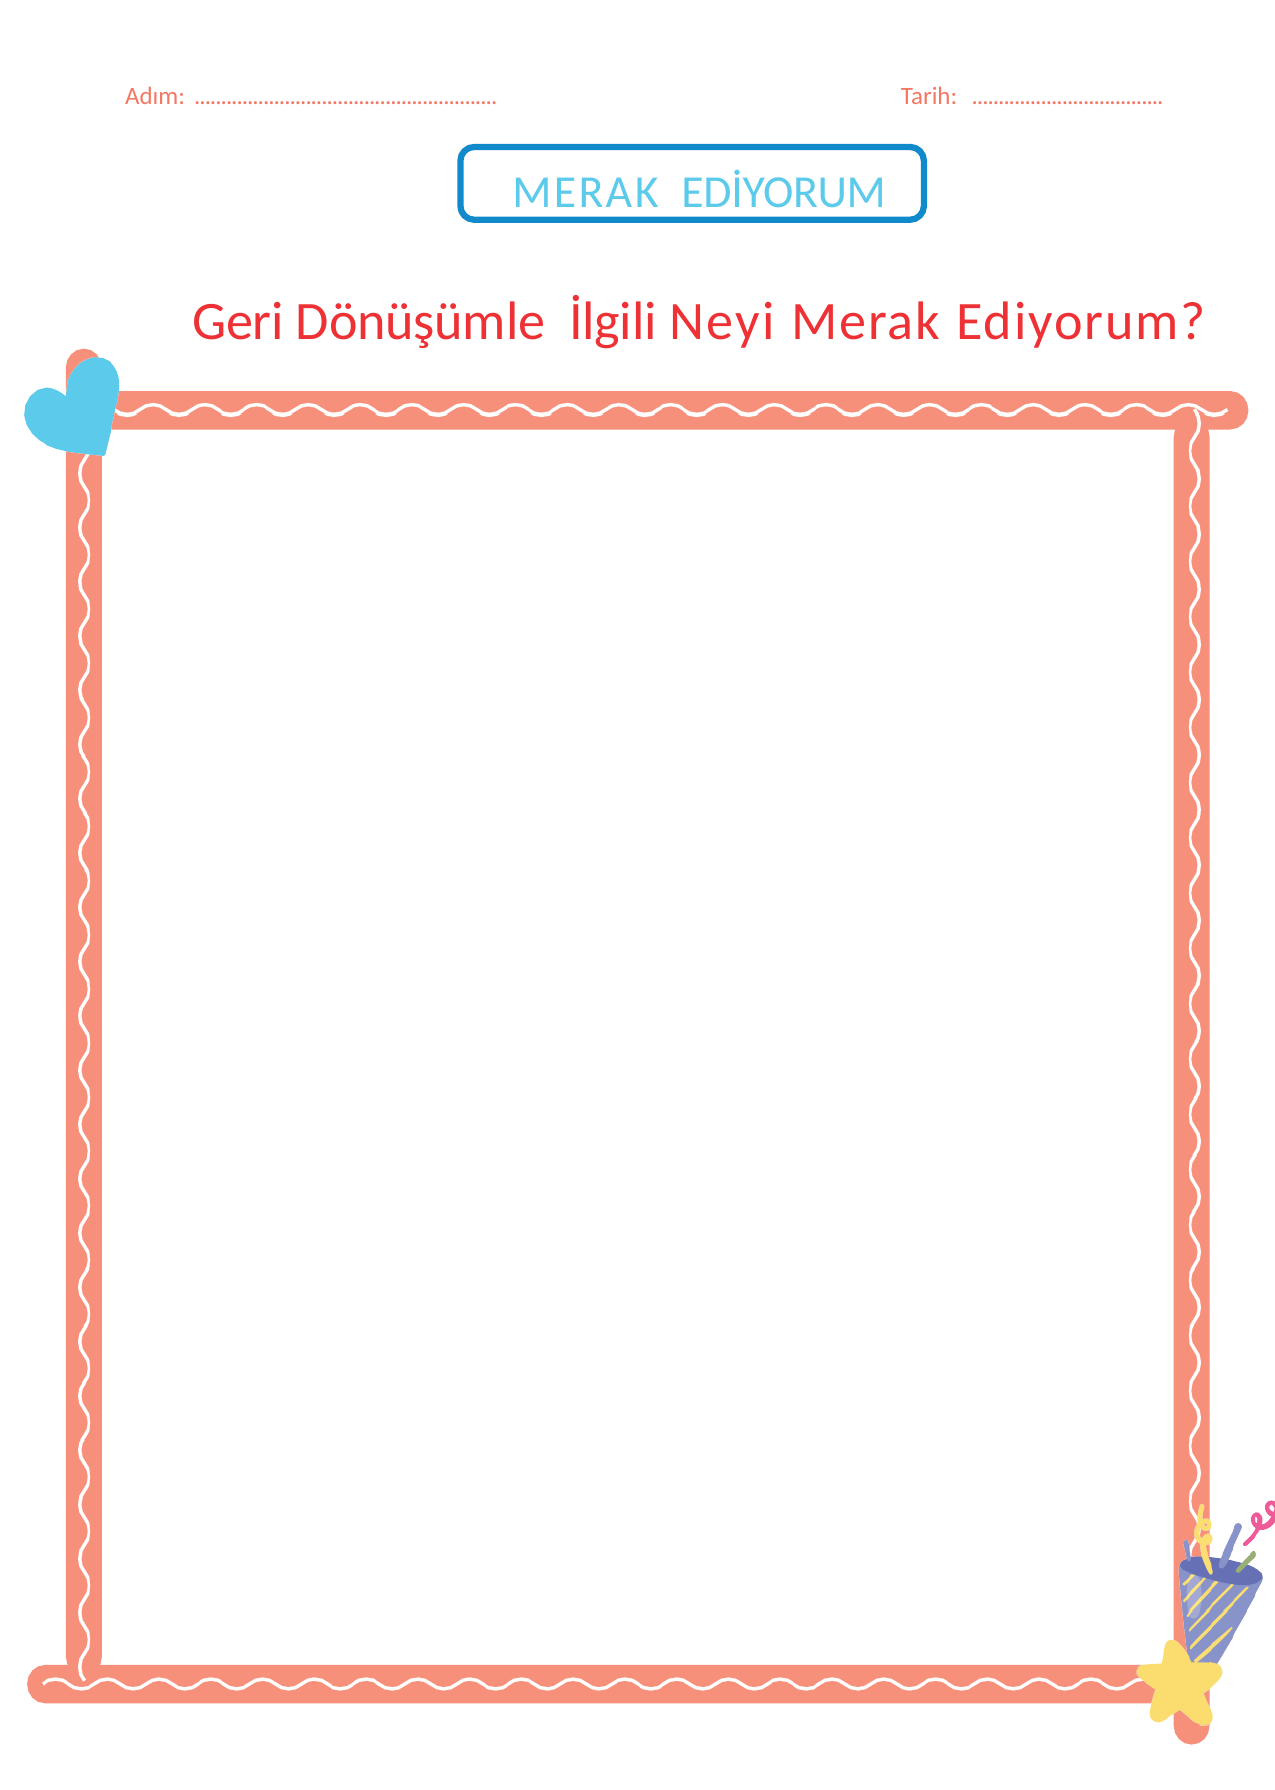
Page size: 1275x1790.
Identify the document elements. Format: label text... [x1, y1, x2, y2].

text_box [24, 348, 1275, 1745]
text_box Tarih: .................................... [898, 77, 1171, 110]
text_box MERAK EDİYORUM Geri Dönüşümle İlgili Neyi Merak Ediyorum? [143, 159, 1257, 347]
text_box [460, 146, 924, 159]
text_box Adım: ......................................................... [122, 77, 505, 110]
